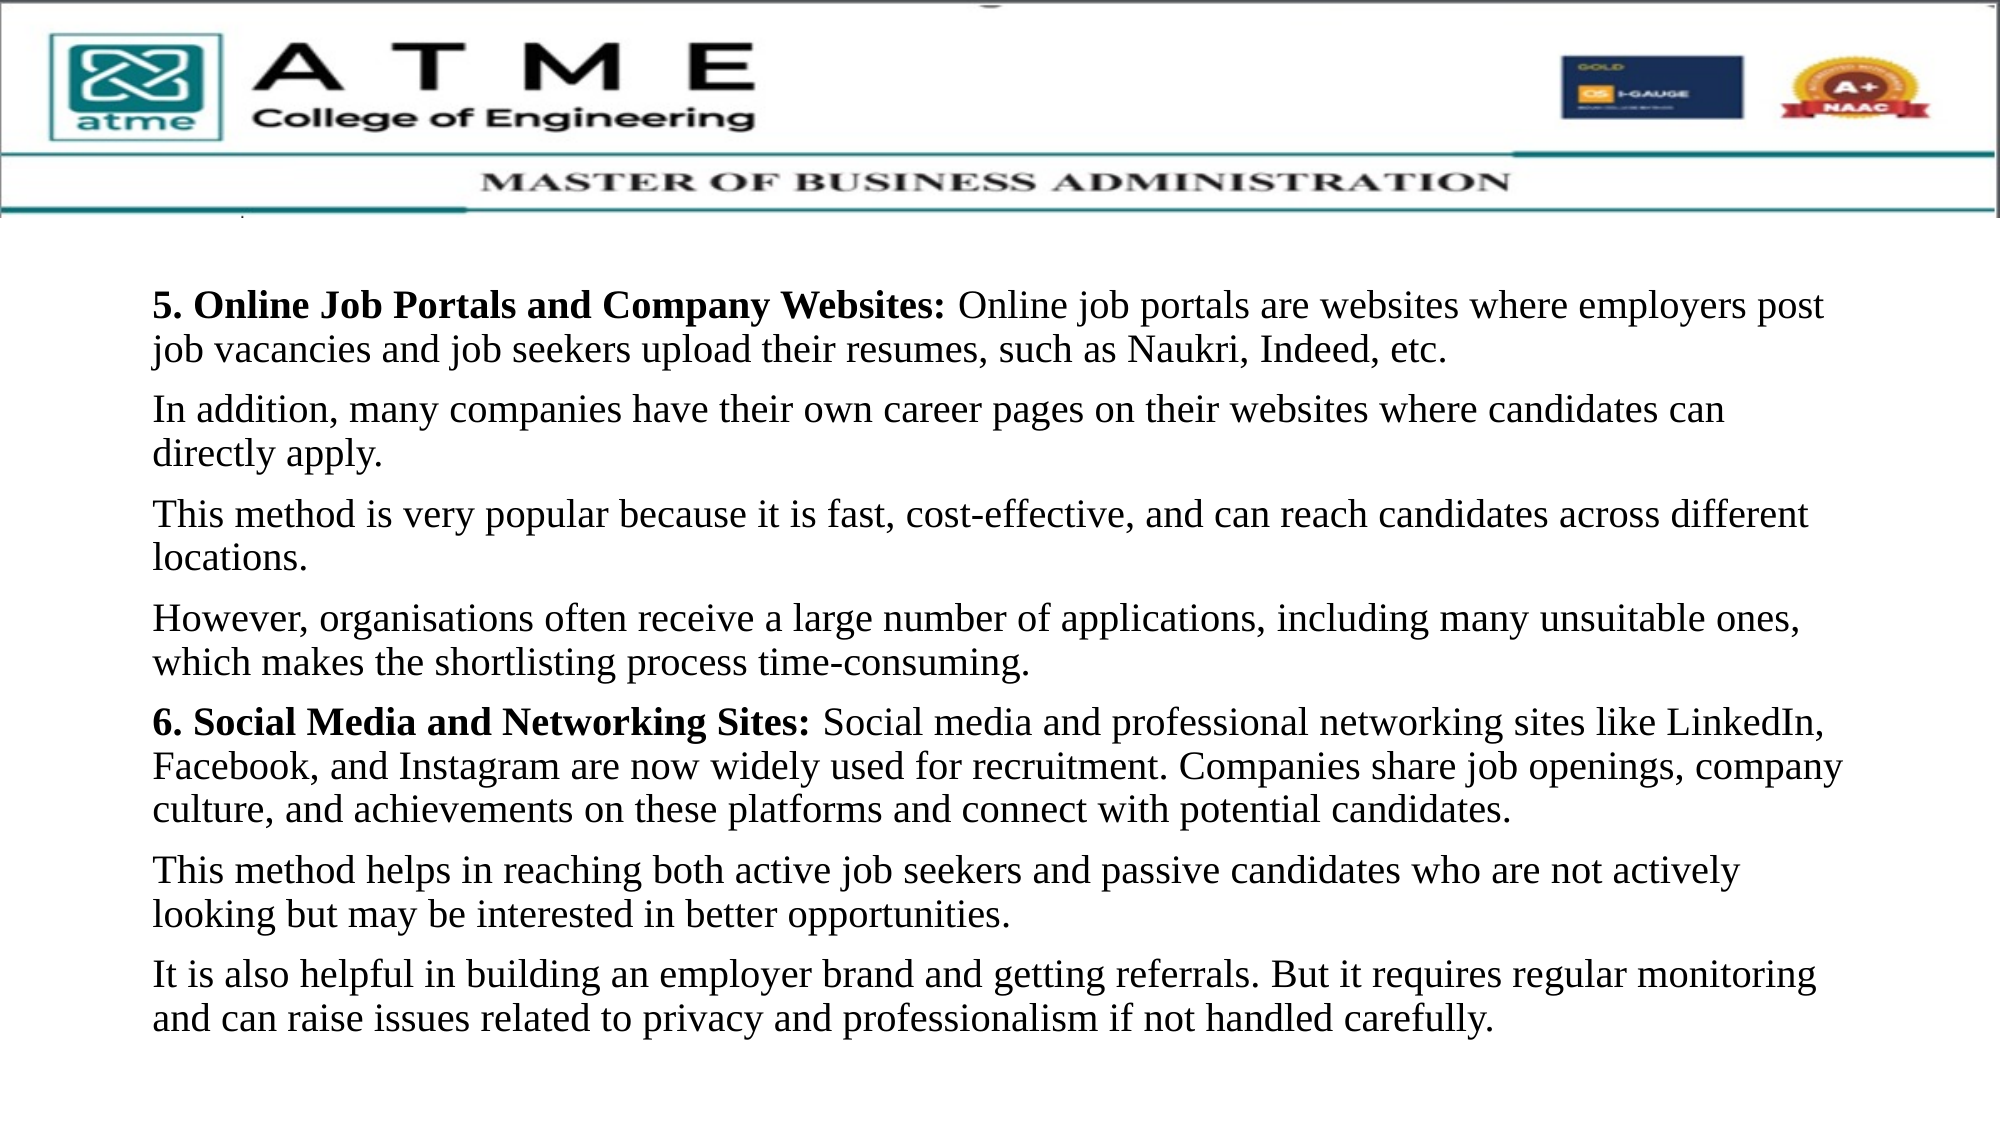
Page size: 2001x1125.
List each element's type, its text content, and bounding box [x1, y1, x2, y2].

list 5. Online Job Portals and Company Websites: Online job portals are websites where employers post job vacancies and job seekers upload their resumes, such as Naukri, Indeed, etc. In addition, many companies have their own career pages on their websites where candidates can directly apply. This method is very popular because it is fast, cost-effective, and can reach candidates across different locations. However, organisations often receive a large number of applications, including many unsuitable ones, which makes the shortlisting process time-consuming. 6. Social Media and Networking Sites: Social media and professional networking sites like LinkedIn, Facebook, and Instagram are now widely used for recruitment. Companies share job openings, company culture, and achievements on these platforms and connect with potential candidates. This method helps in reaching both active job seekers and passive candidates who are not actively looking but may be interested in better opportunities. It is also helpful in building an employer brand and getting referrals. But it requires regular monitoring and can raise issues related to privacy and professionalism if not handled carefully. [137, 276, 1863, 1064]
picture [0, 0, 2000, 218]
